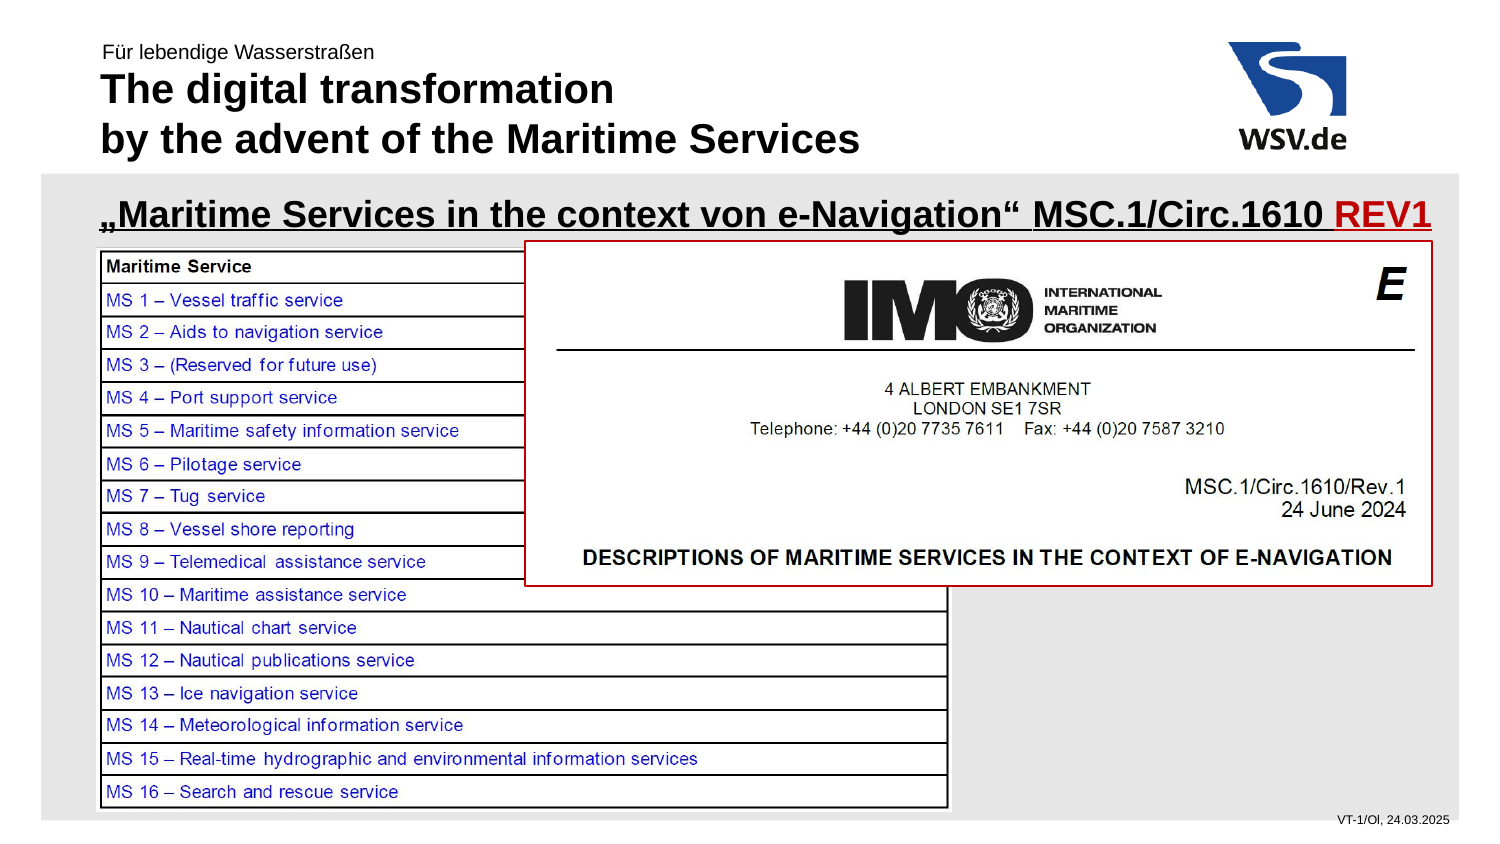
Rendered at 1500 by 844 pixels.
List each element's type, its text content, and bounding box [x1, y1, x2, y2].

picture [1228, 42, 1347, 150]
text_box The digital transformation by the advent of the Maritime Services [100, 64, 1205, 162]
picture [95, 241, 1432, 812]
text_box VT-1/Ol, 24.03.2025 [1316, 773, 1471, 835]
list „Maritime Services in the context von e-Navigation“ MSC.1/Circ.1610 REV1 [98, 180, 1481, 245]
